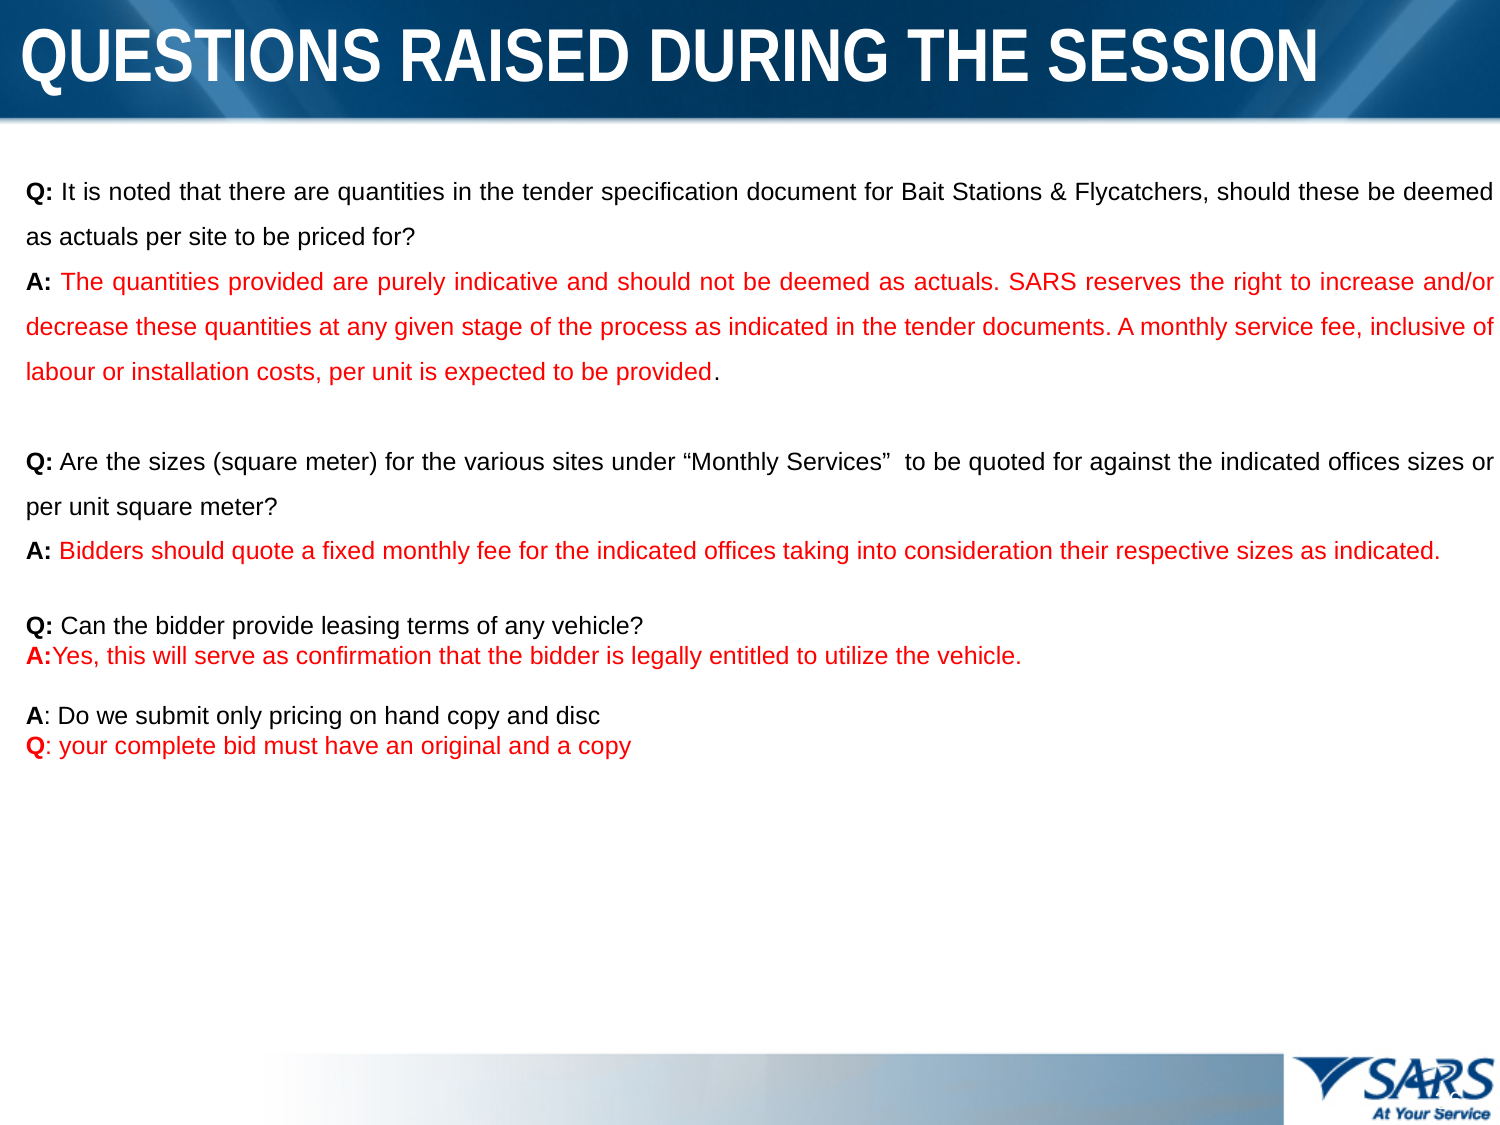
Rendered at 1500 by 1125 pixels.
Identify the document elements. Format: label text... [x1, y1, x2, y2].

picture [0, 0, 1500, 1125]
title QUESTIONS RAISED DURING THE SESSION [20, 19, 1493, 98]
list Q: It is noted that there are quantities in the tender specification document for Bait Stations & Flycatchers, should these be deemed as actuals per site to be priced for? A: The quantities provided are purely indicative and should not be deemed as actuals. SARS reserves the right to increase and/or decrease these quantities at any given stage of the process as indicated in the tender documents. A monthly service fee, inclusive of labour or installation costs, per unit is expected to be provided. Q: Are the sizes (square meter) for the various sites under “Monthly Services” to be quoted for against the indicated offices sizes or per unit square meter? A: Bidders should quote a fixed monthly fee for the indicated offices taking into consideration their respective sizes as indicated. Q: Can the bidder provide leasing terms of any vehicle? A:Yes, this will serve as confirmation that the bidder is legally entitled to utilize the vehicle. A: Do we submit only pricing on hand copy and disc Q: your complete bid must have an original and a copy [25, 160, 1498, 947]
slide_number 36 [1320, 1084, 1463, 1115]
